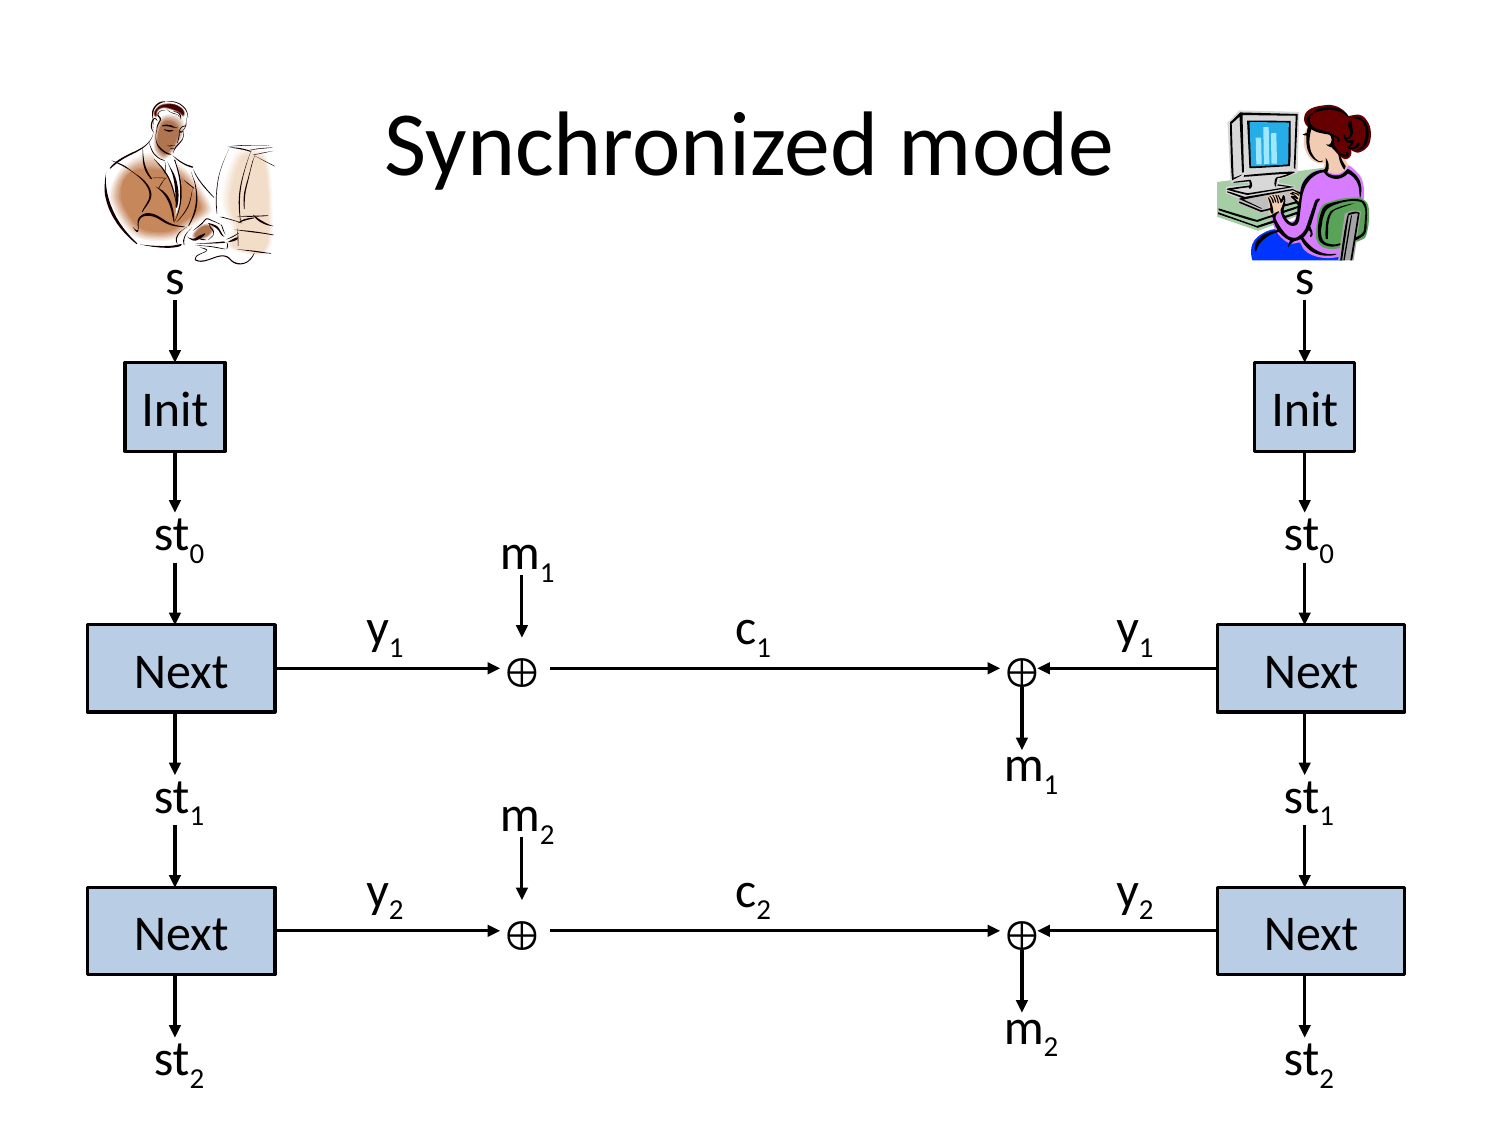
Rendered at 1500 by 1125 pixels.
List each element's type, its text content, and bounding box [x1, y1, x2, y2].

text_box s [150, 275, 200, 313]
title Synchronized mode [75, 45, 1425, 233]
picture [1216, 104, 1372, 262]
text_box y1 [1101, 587, 1169, 667]
text_box m1 [485, 512, 570, 596]
text_box  [487, 630, 557, 706]
text_box  [987, 892, 1057, 968]
text_box y2 [351, 849, 419, 929]
text_box Init [1254, 362, 1355, 452]
text_box Next [87, 886, 276, 975]
text_box Next [1216, 624, 1405, 713]
text_box st2 [1268, 1018, 1349, 1102]
text_box  [487, 892, 557, 968]
text_box st1 [1268, 755, 1349, 839]
text_box y1 [351, 587, 419, 667]
text_box m1 [988, 724, 1074, 808]
text_box  [987, 630, 1057, 706]
text_box s [1280, 270, 1330, 313]
text_box m2 [485, 774, 570, 858]
text_box m2 [988, 986, 1074, 1070]
text_box y2 [1101, 849, 1169, 929]
text_box c2 [720, 849, 786, 929]
text_box Init [124, 362, 226, 452]
text_box Next [87, 624, 276, 713]
text_box Next [1216, 886, 1405, 975]
text_box st1 [139, 755, 220, 839]
text_box c1 [720, 587, 786, 667]
picture [99, 99, 276, 267]
text_box st0 [139, 493, 220, 577]
text_box st0 [1268, 493, 1349, 577]
text_box st2 [139, 1018, 220, 1102]
